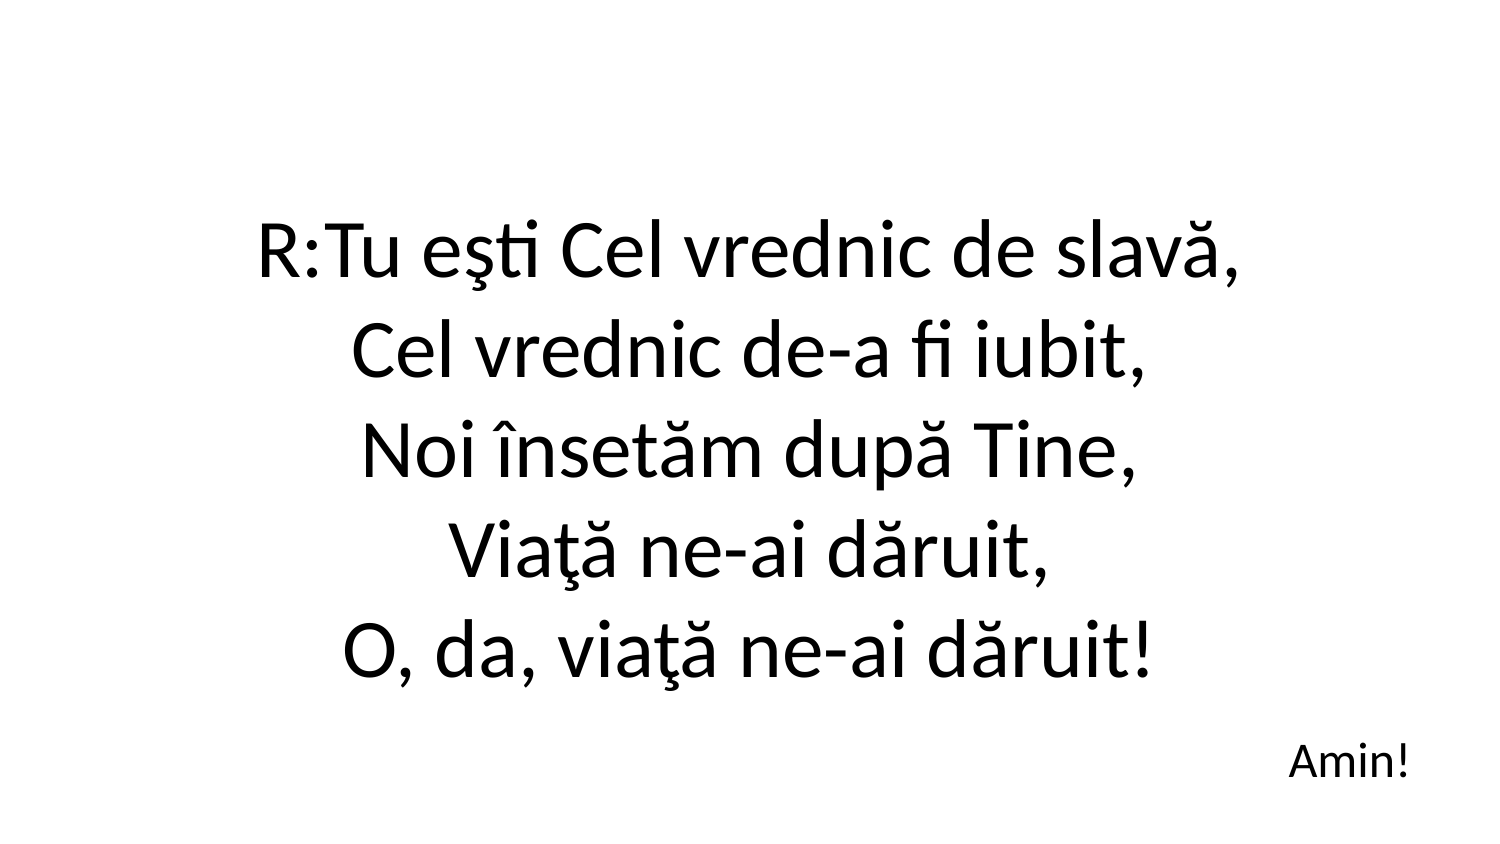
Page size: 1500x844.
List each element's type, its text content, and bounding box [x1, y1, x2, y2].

text_box R:Tu eşti Cel vrednic de slavă, Cel vrednic de-a fi iubit, Noi însetăm după Tine, Viaţă ne-ai dăruit, O, da, viaţă ne-ai dăruit! [241, 142, 1259, 702]
text_box Amin! [1273, 674, 1427, 795]
